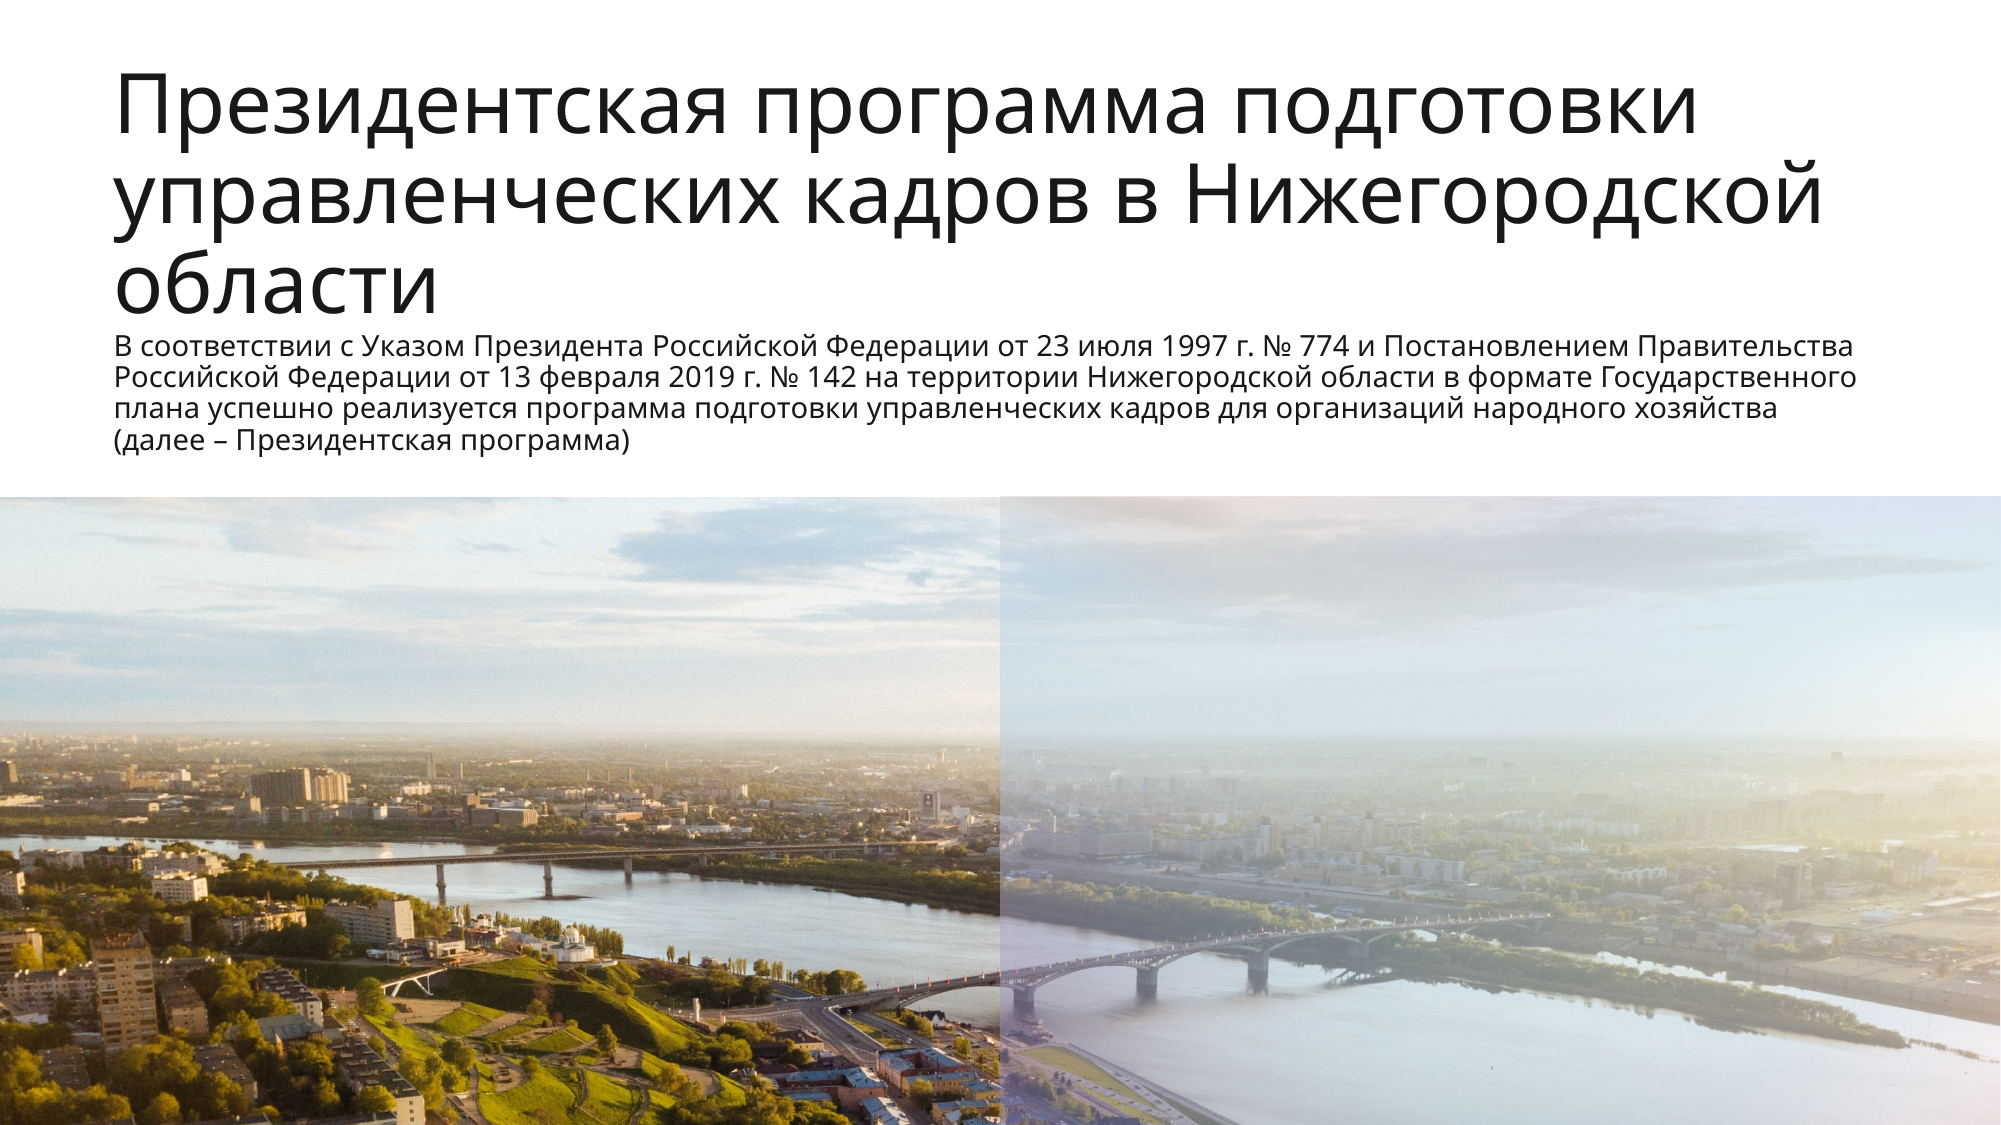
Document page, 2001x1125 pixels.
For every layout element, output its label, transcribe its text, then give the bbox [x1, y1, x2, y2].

text_box [0, 0, 2000, 496]
title Президентская программа подготовки управленческих кадров в Нижегородской области В соответствии с Указом Президента Российской Федерации от 23 июля 1997 г. № 774 и Постановлением Правительства Российской Федерации от 13 февраля 2019 г. № 142 на территории Нижегородской области в формате Государственного плана успешно реализуется программа подготовки управленческих кадров для организаций народного хозяйства (далее – Президентская программа) [98, 89, 1889, 464]
picture [0, 310, 2000, 1125]
